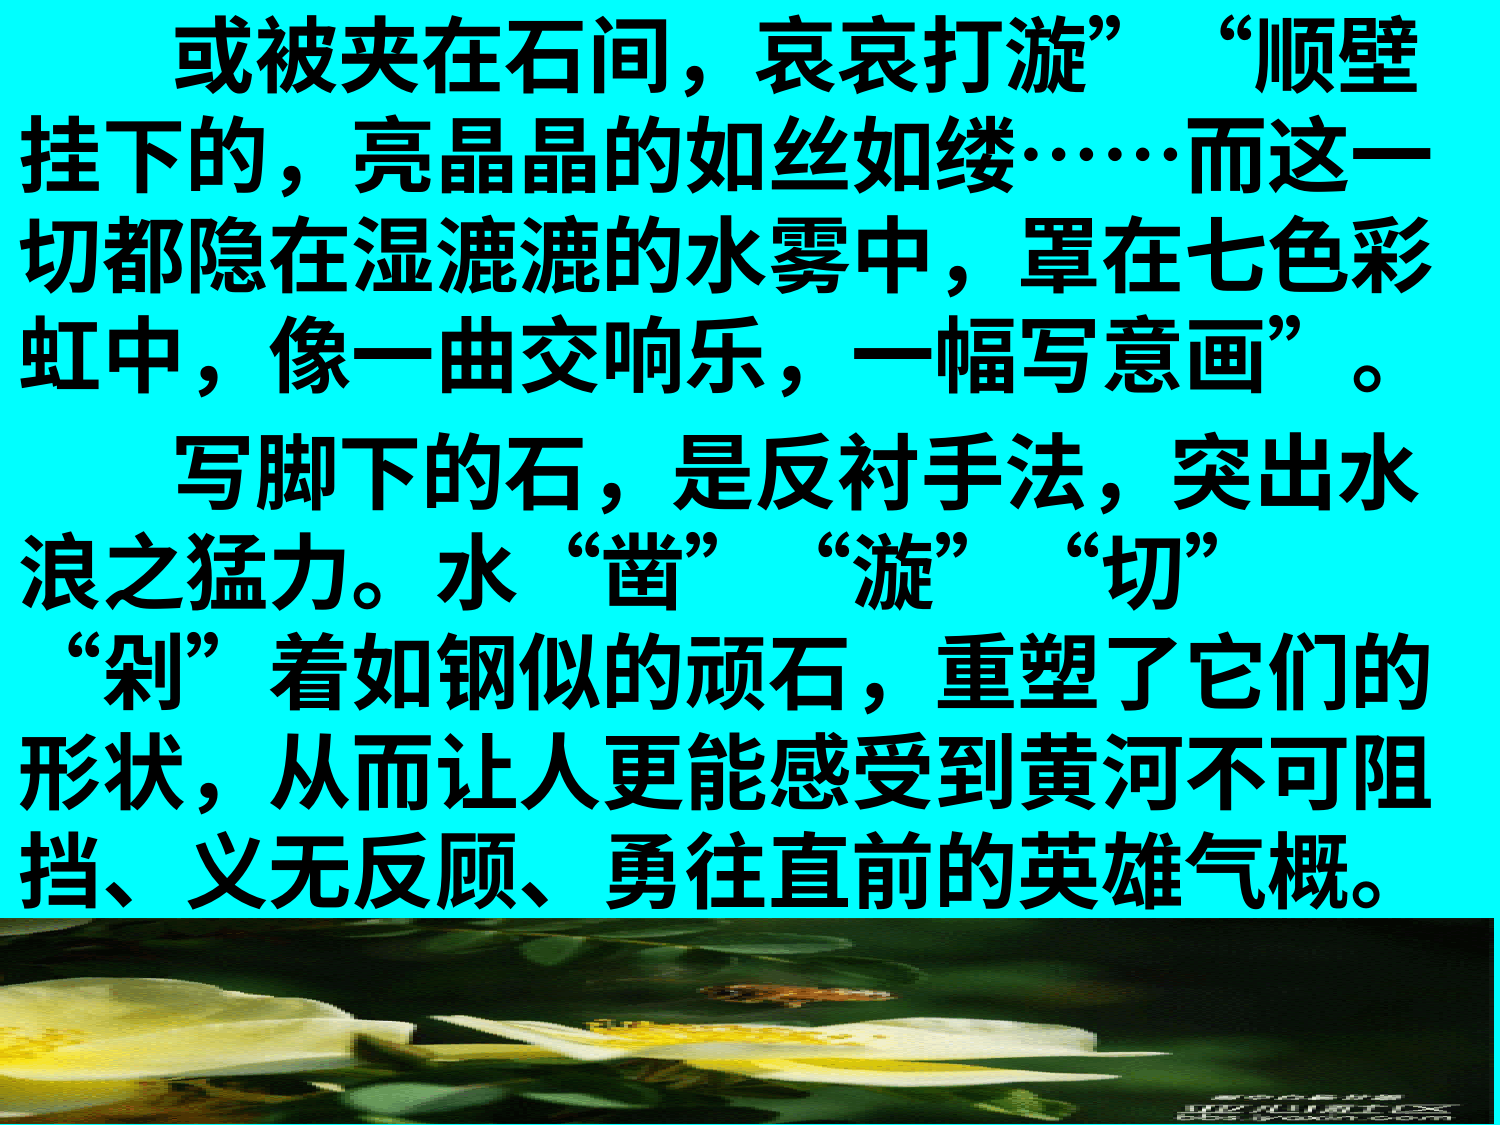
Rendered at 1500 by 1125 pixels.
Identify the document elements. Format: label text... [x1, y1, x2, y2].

list 或被夹在石间，哀哀打漩”“顺壁挂下的，亮晶晶的如丝如缕……而这一切都隐在湿漉漉的水雾中，罩在七色彩虹中，像一曲交响乐，一幅写意画”。 写脚下的石，是反衬手法，突出水浪之猛力。水“凿”“漩”“切”“剁”着如钢似的顽石，重塑了它们的形状，从而让人更能感受到黄河不可阻挡、义无反顾、勇往直前的英雄气概。 [3, 0, 1494, 918]
picture [0, 918, 1494, 1124]
